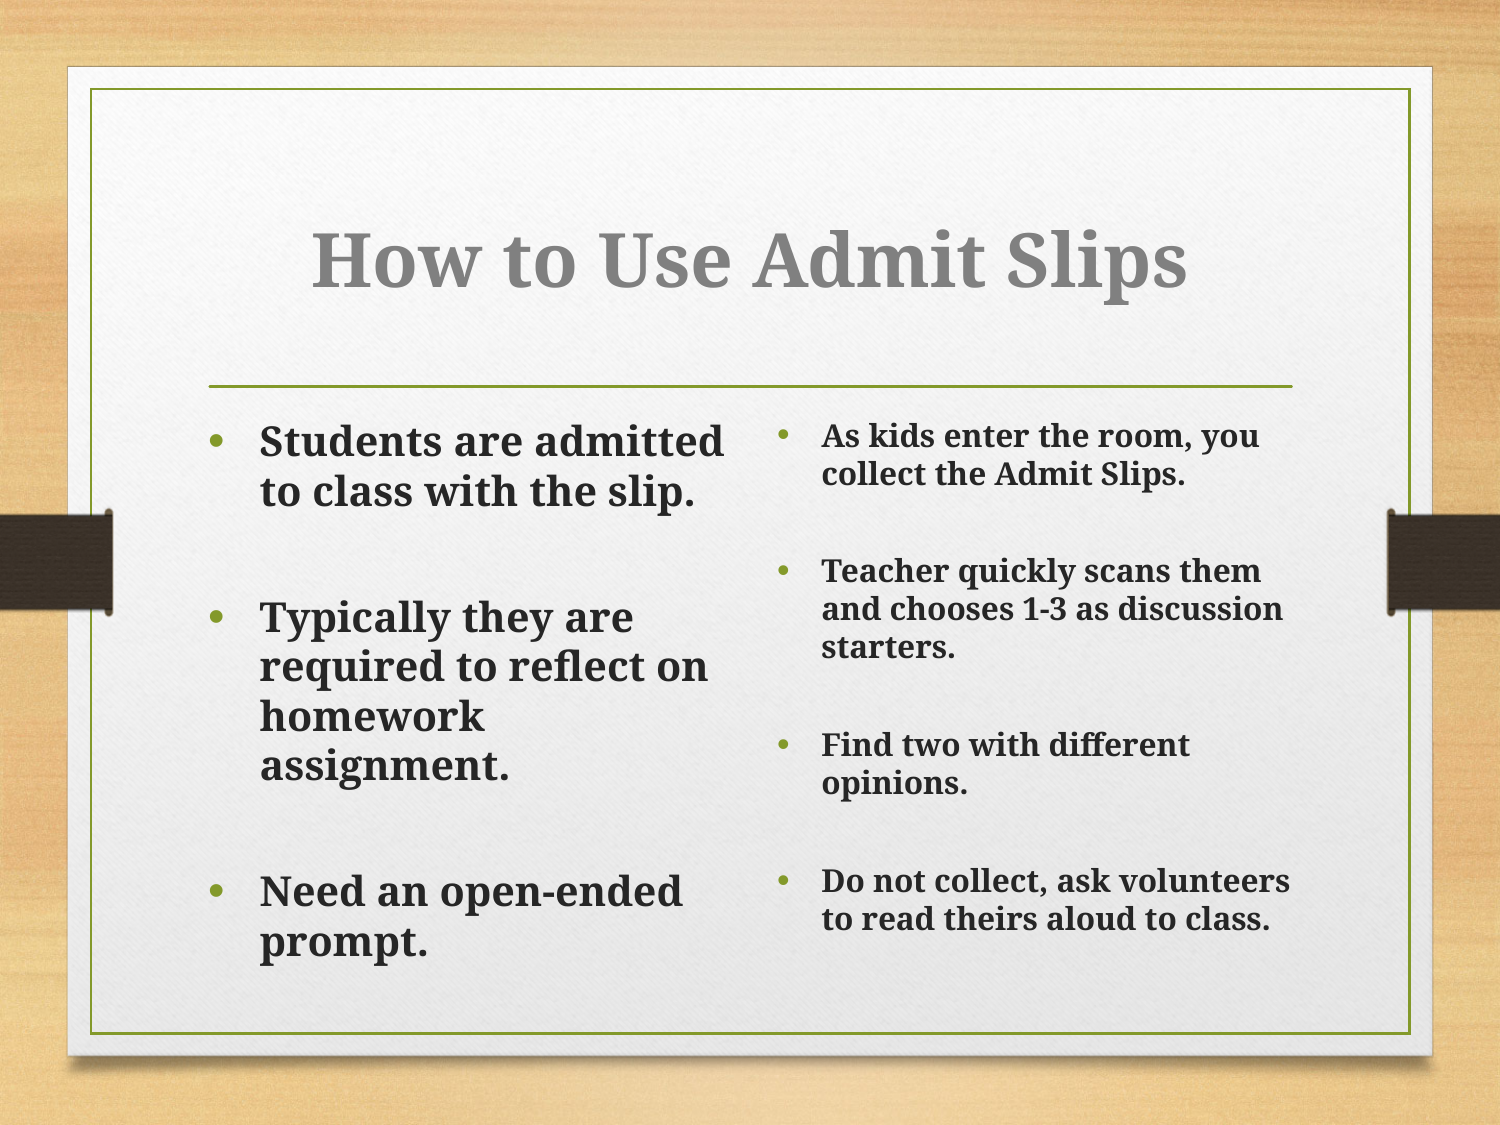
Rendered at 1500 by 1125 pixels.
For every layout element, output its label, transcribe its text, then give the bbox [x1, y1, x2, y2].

list Students are admitted to class with the slip. Typically they are required to reflect on homework assignment. Need an open-ended prompt. [193, 408, 741, 974]
title How to Use Admit Slips [193, 150, 1309, 365]
picture [0, 0, 1500, 1125]
list As kids enter the room, you collect the Admit Slips. Teacher quickly scans them and chooses 1-3 as discussion starters. Find two with different opinions. Do not collect, ask volunteers to read theirs aloud to class. [761, 408, 1310, 974]
